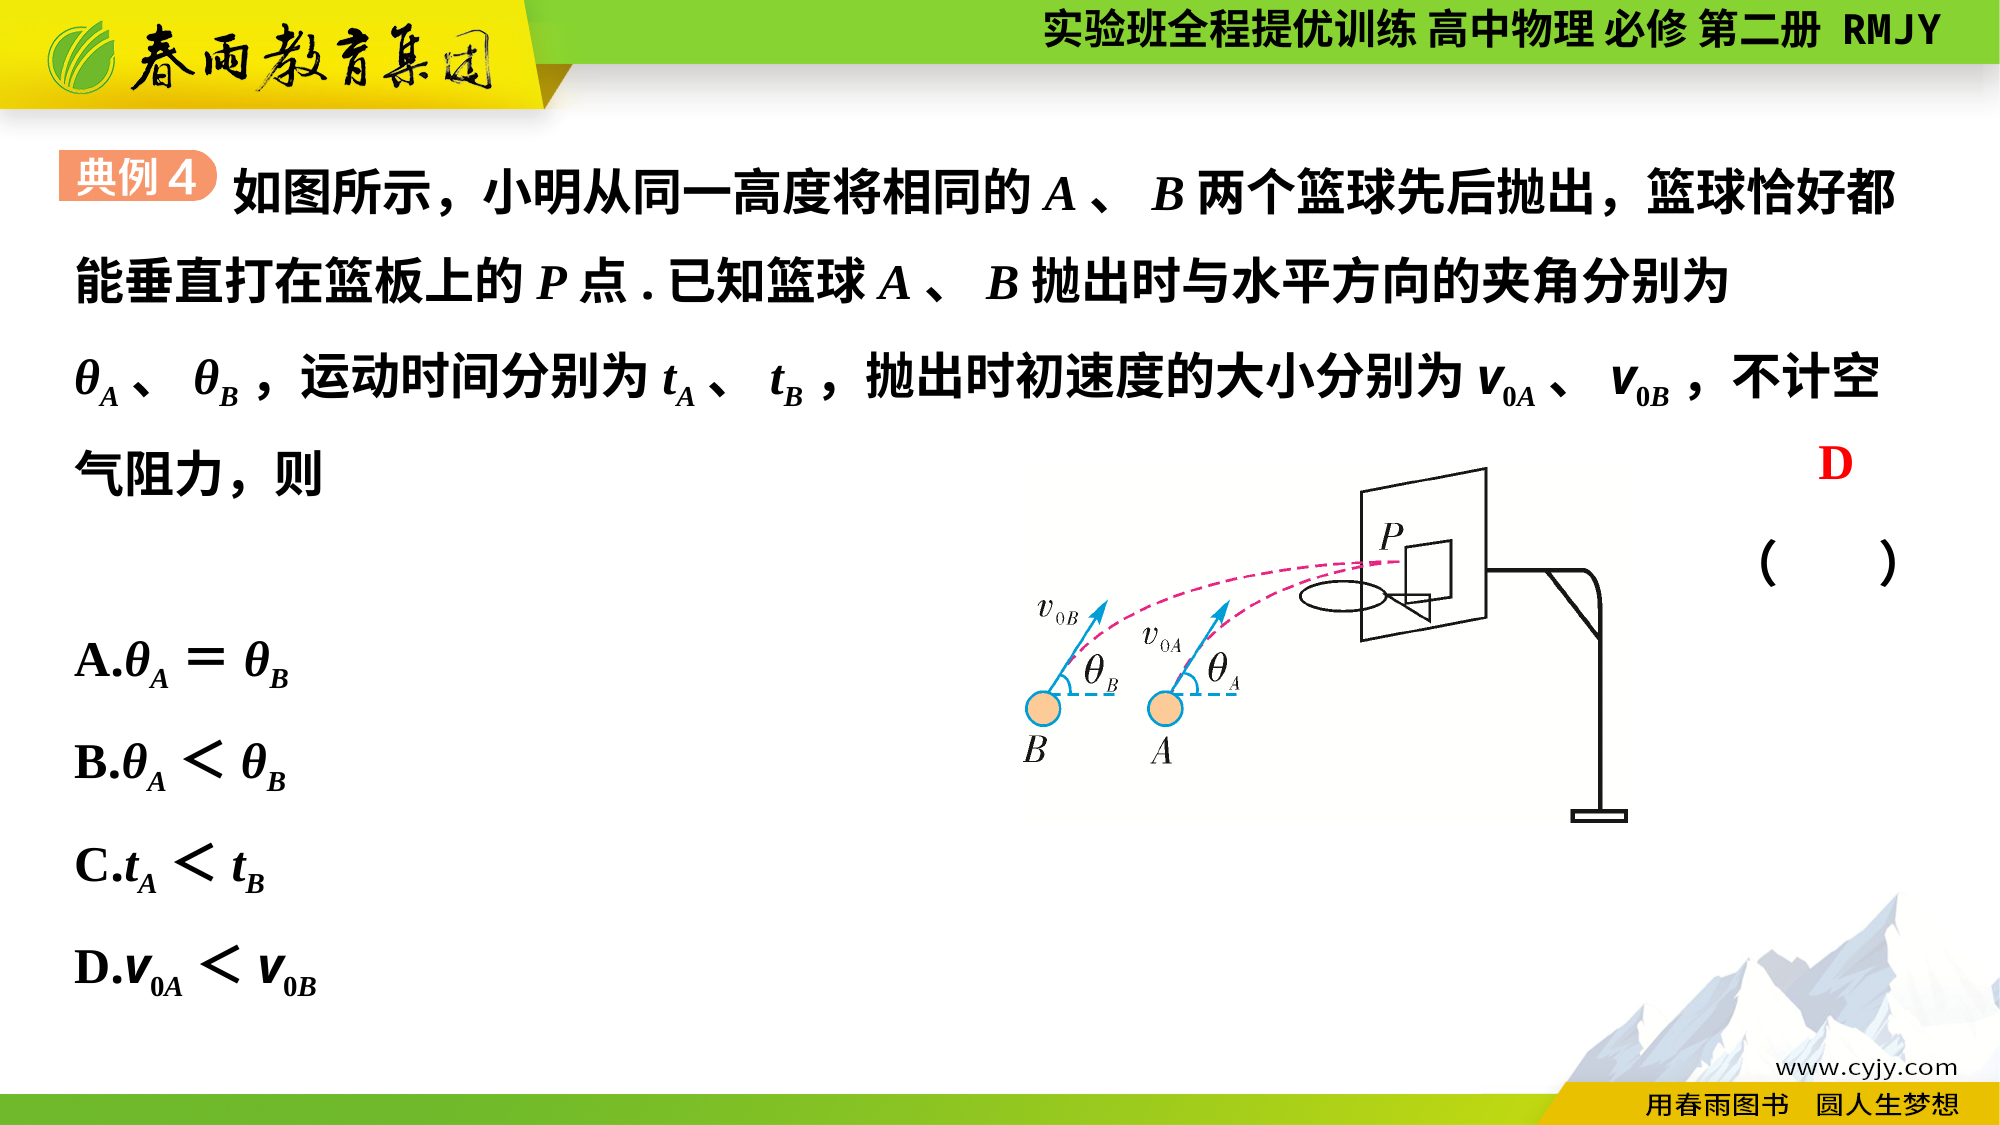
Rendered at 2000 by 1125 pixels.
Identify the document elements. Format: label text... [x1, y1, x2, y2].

text_box D [1803, 392, 1870, 498]
list 如图所示，小明从同一高度将相同的A、B两个篮球先后抛出，篮球恰好都能垂直打在篮板上的P点.已知篮球A、B抛出时与水平方向的夹角分别为θA、θB，运动时间分别为tA、tB，抛出时初速度的大小分别为v0A、v0B，不计空气阻力，则 （ ） A.θA＝θB B.θA＜θB C.tA＜tB D.v0A＜v0B [59, 122, 1944, 865]
picture [0, 0, 2000, 1125]
